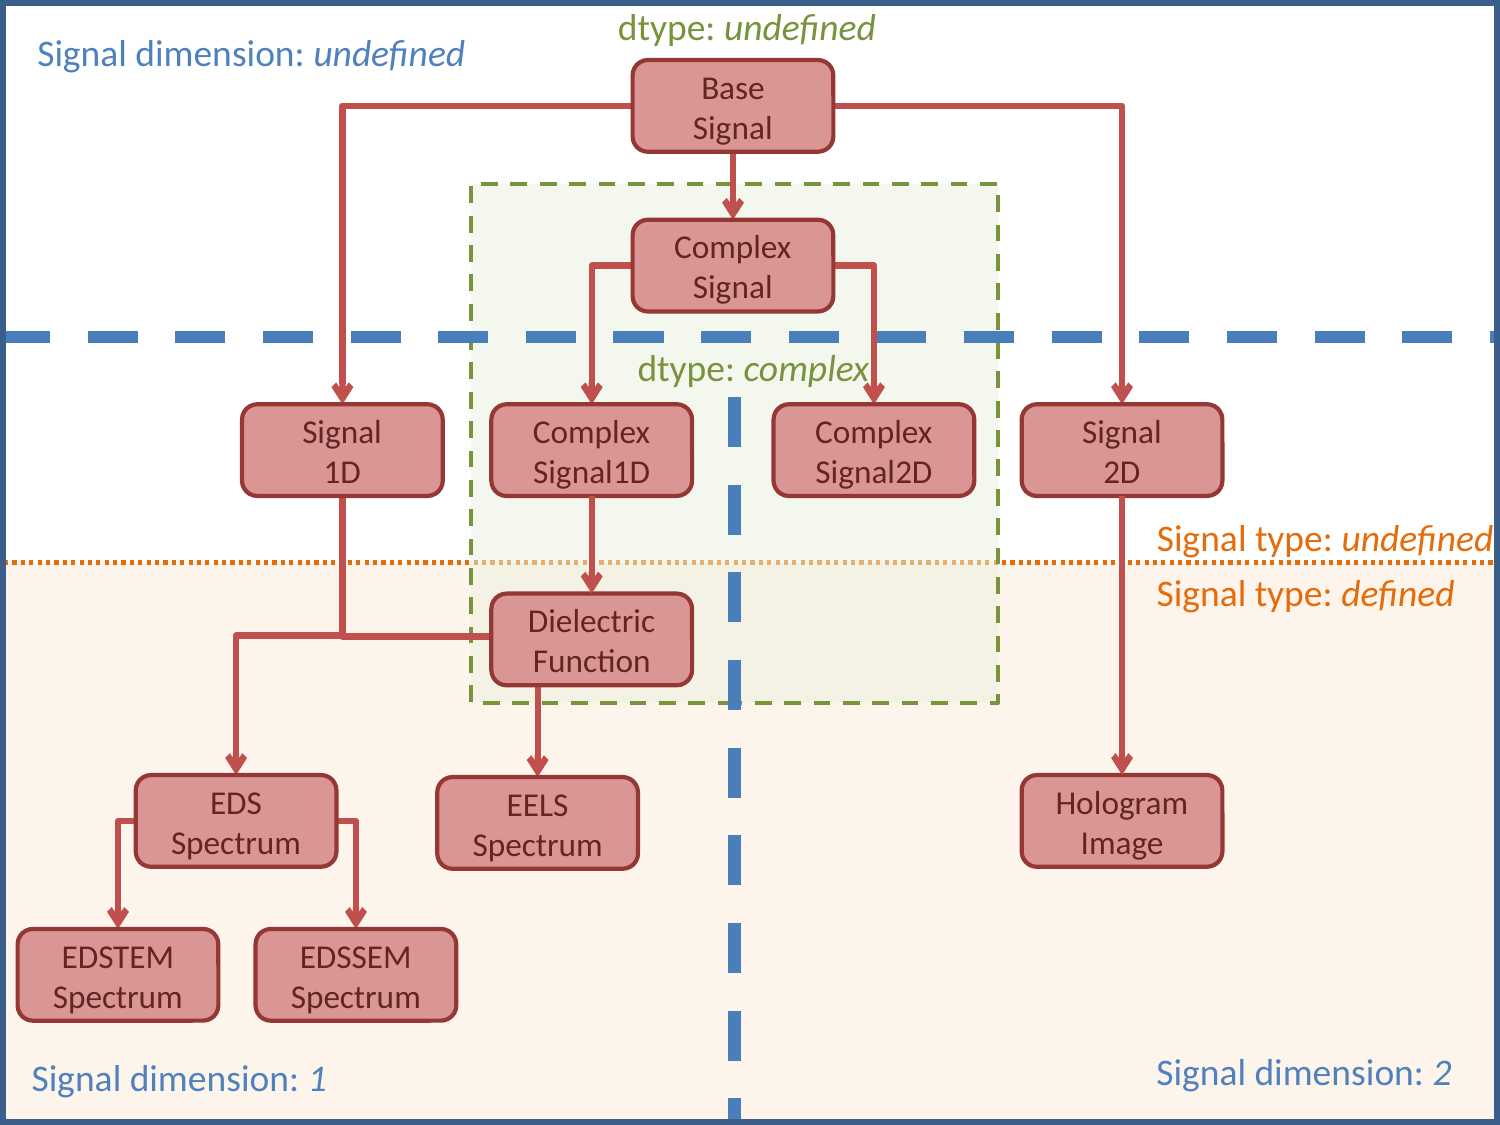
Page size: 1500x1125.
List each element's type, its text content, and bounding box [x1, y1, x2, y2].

text_box Hologram Image [1019, 772, 1225, 869]
text_box Complex Signal2D [771, 402, 977, 499]
text_box Signal 1D [239, 402, 445, 499]
text_box dtype: undefined [603, 0, 891, 56]
text_box Signal dimension: 2 [1141, 1040, 1467, 1101]
text_box Signal dimension: 1 [16, 1046, 342, 1107]
text_box [735, 343, 1500, 1125]
text_box [0, 345, 734, 1125]
text_box Signal dimension: undefined [22, 21, 481, 82]
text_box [299, 538, 581, 735]
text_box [149, 582, 294, 689]
text_box Dielectric Function [585, 591, 695, 688]
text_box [342, 105, 633, 405]
text_box Signal 2D [1019, 402, 1225, 499]
text_box EDS Spectrum [133, 772, 339, 869]
text_box EELS Spectrum [435, 774, 641, 871]
text_box EDSSEM Spectrum [253, 926, 459, 1023]
text_box dtype: complex [638, 346, 827, 397]
text_box Base Signal [630, 57, 836, 154]
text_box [833, 105, 1123, 405]
text_box EDSTEM Spectrum [15, 926, 221, 1023]
text_box Signal type: undefined [1142, 506, 1500, 566]
text_box Complex Signal1D [489, 402, 695, 499]
text_box [0, 0, 1500, 336]
text_box Signal type: defined [1141, 561, 1470, 622]
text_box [336, 820, 357, 930]
text_box Complex Signal [636, 217, 828, 314]
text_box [117, 820, 136, 930]
